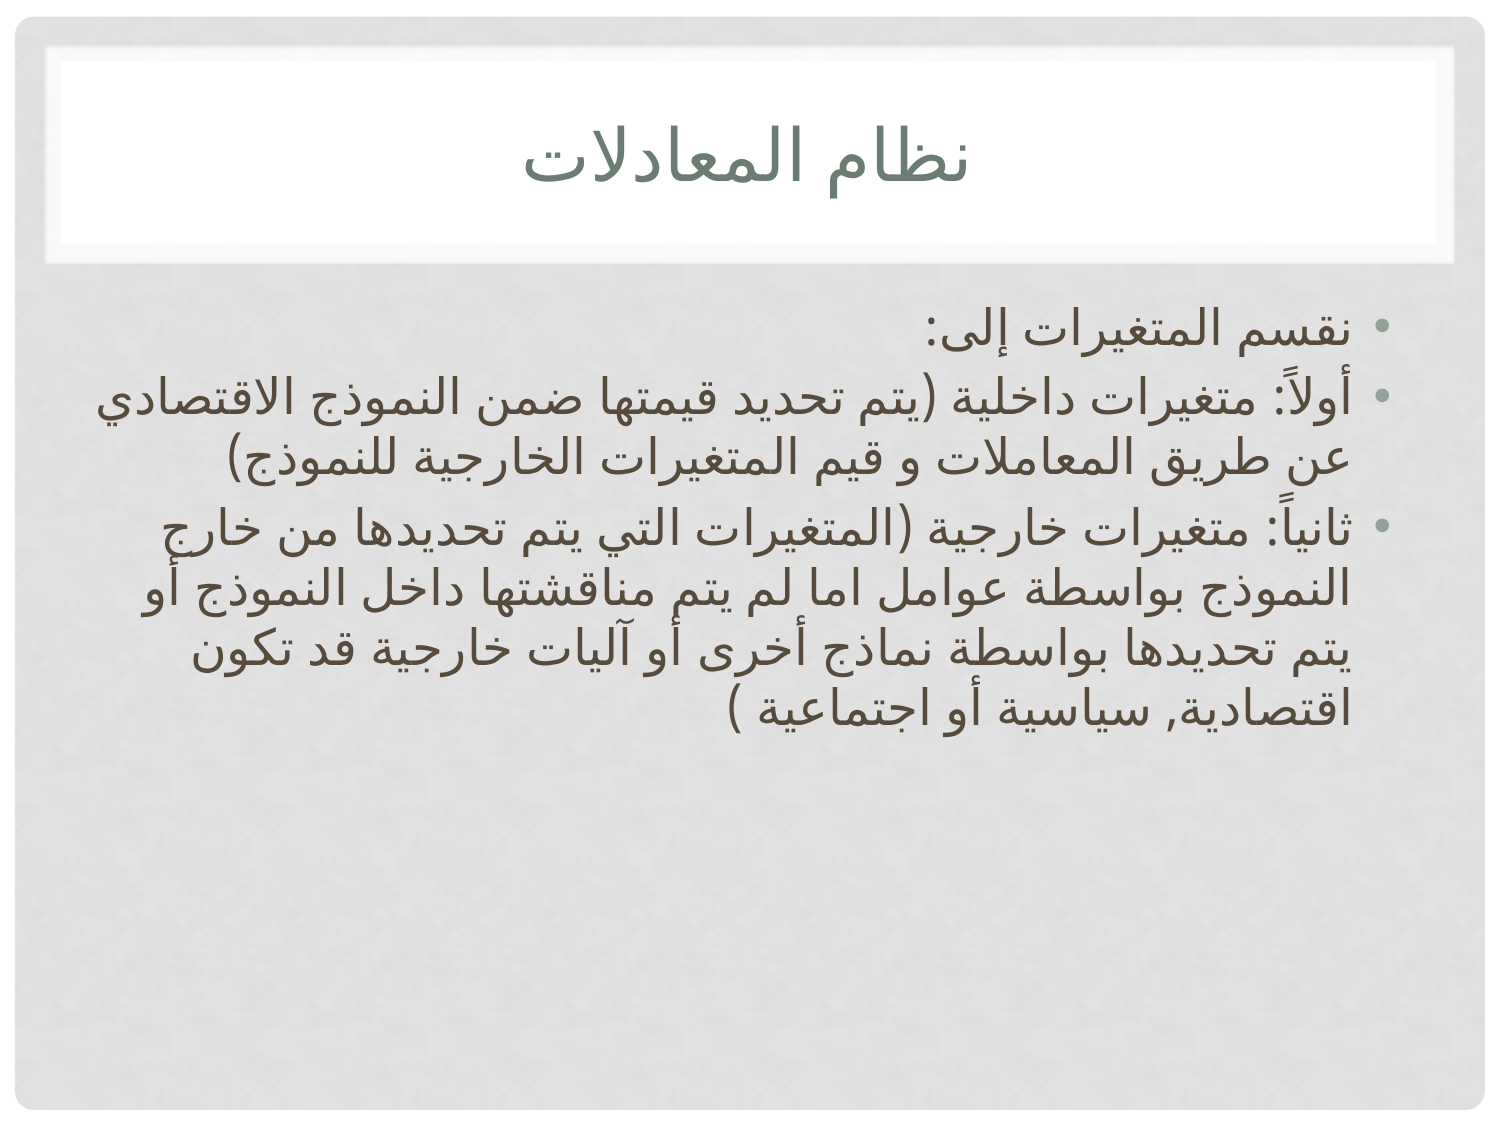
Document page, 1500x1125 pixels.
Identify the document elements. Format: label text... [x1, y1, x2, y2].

list نقسم المتغيرات إلى: أولاً: متغيرات داخلية (يتم تحديد قيمتها ضمن النموذج الاقتصادي عن طريق المعاملات و قيم المتغيرات الخارجية للنموذج) ثانياً: متغيرات خارجية (المتغيرات التي يتم تحديدها من خارج النموذج بواسطة عوامل اما لم يتم مناقشتها داخل النموذج أو يتم تحديدها بواسطة نماذج أخرى أو آليات خارجية قد تكون اقتصادية, سياسية أو اجتماعية ) [75, 287, 1425, 1005]
title نظام المعادلات [69, 66, 1425, 238]
